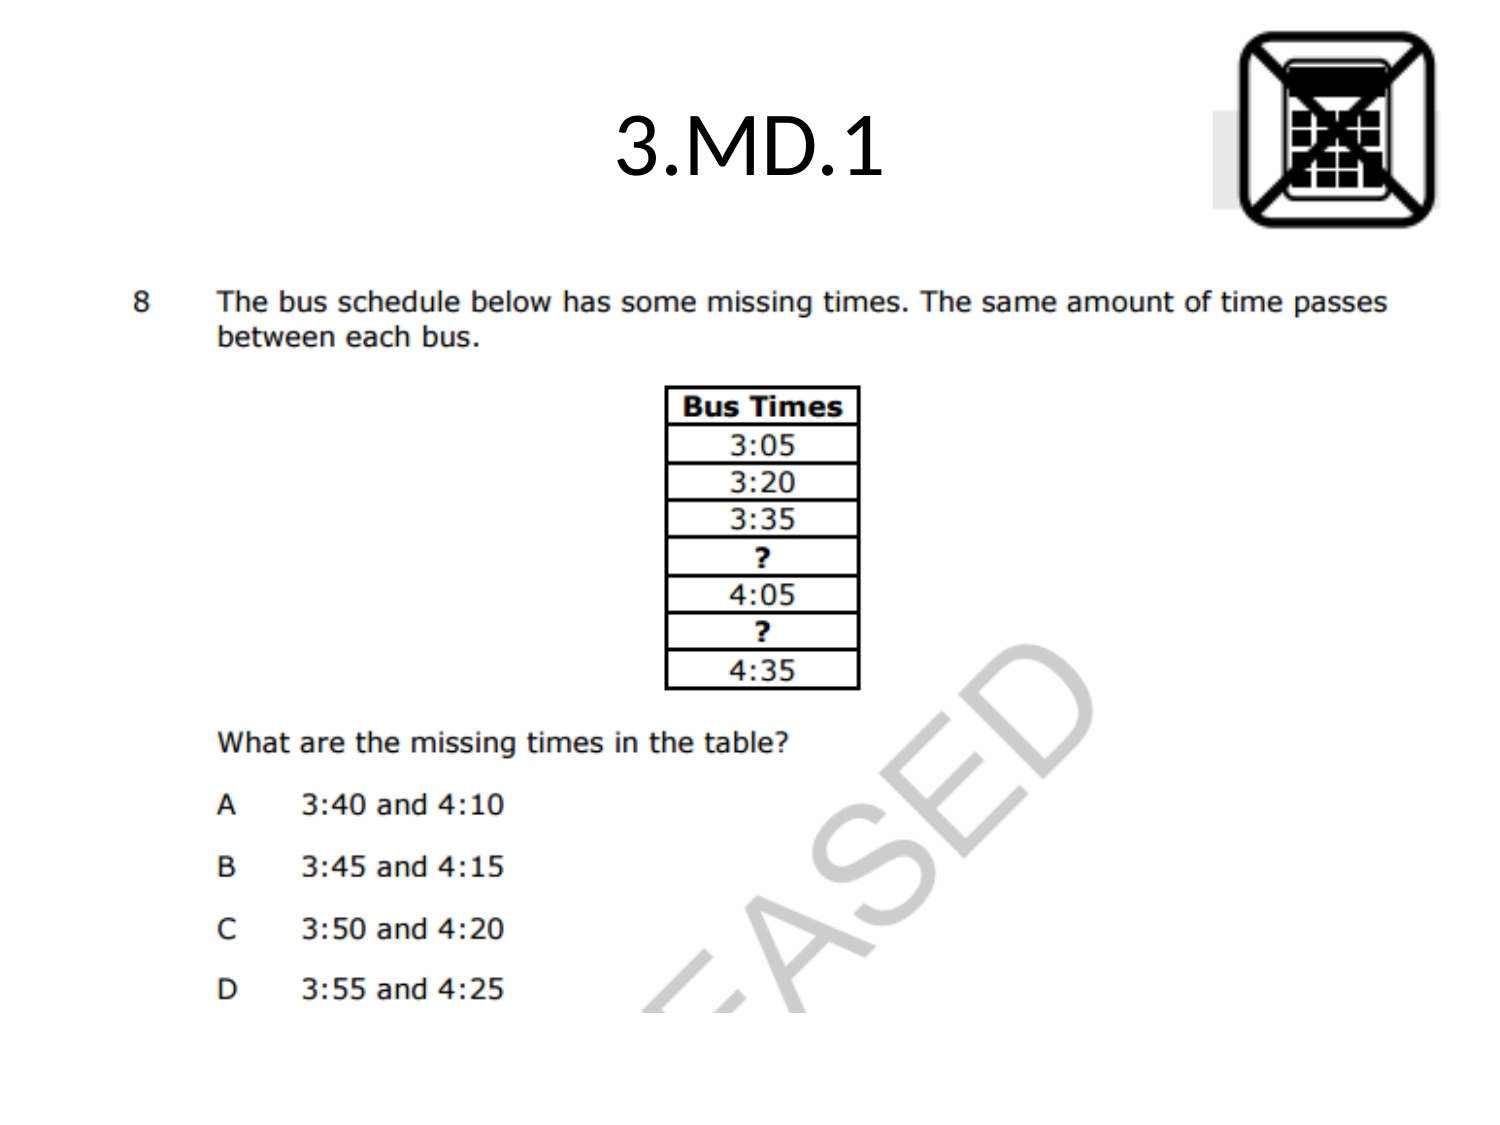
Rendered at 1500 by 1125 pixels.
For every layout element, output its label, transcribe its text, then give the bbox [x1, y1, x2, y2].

picture [1212, 12, 1474, 261]
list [87, 249, 1431, 1013]
title 3.MD.1 [75, 45, 1207, 233]
